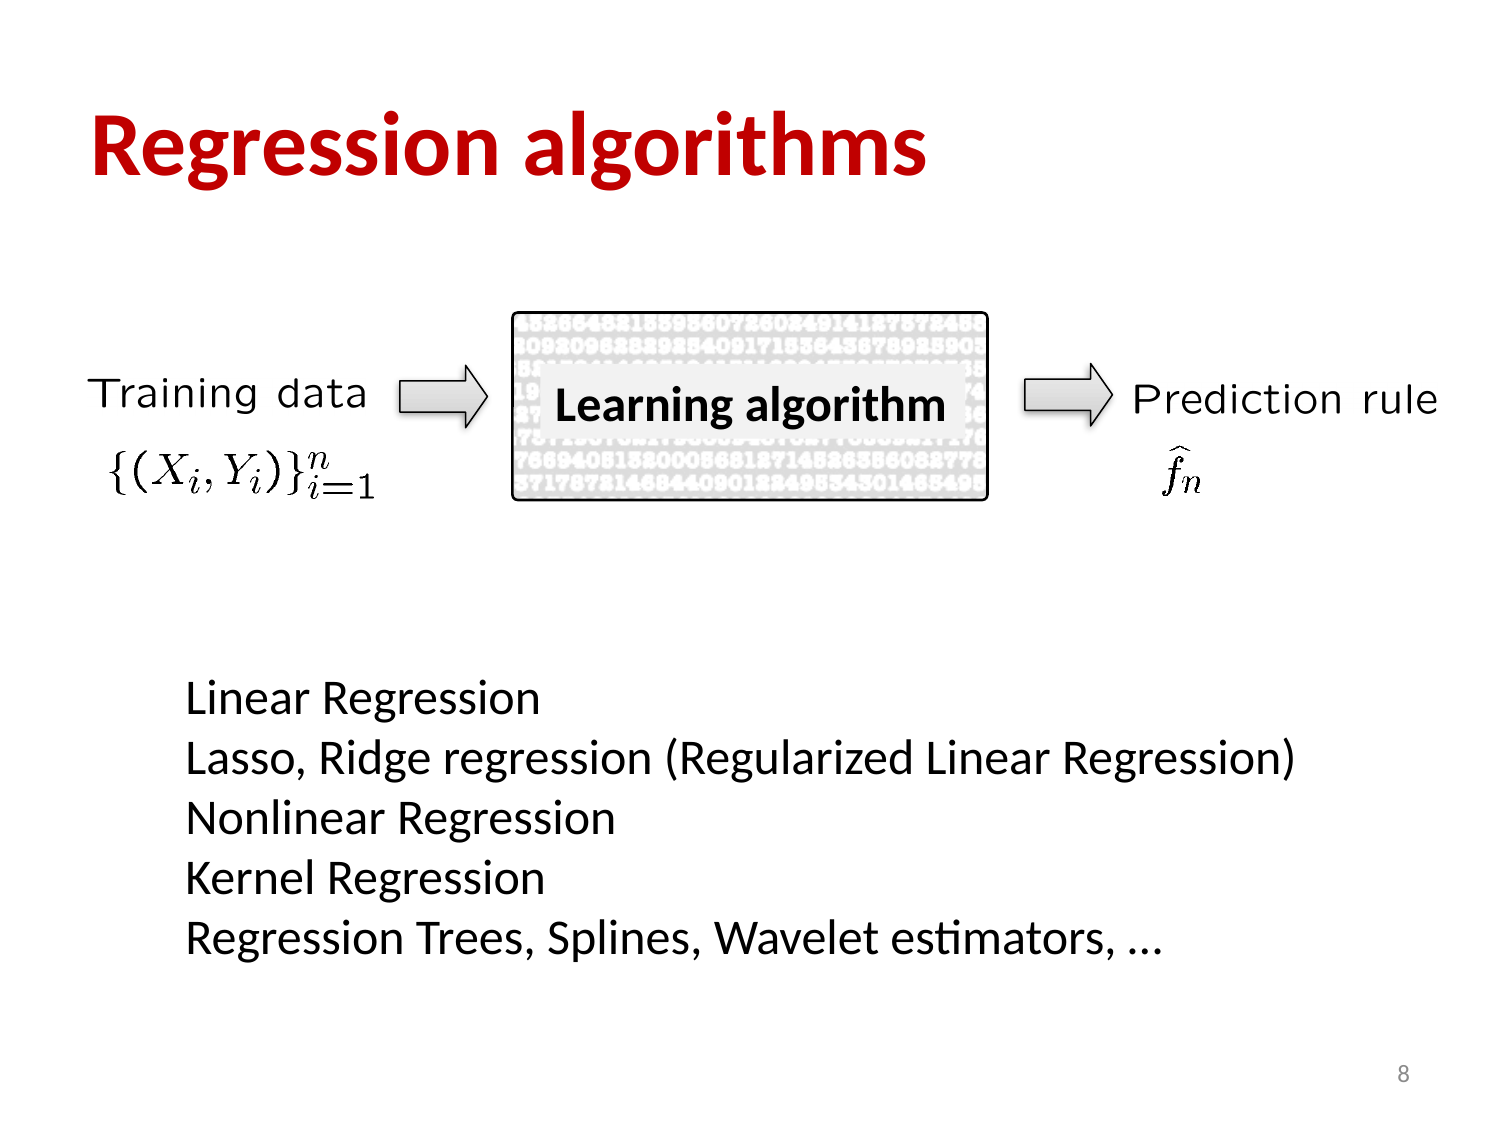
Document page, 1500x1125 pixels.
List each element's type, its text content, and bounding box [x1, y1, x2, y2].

title Regression algorithms [75, 45, 1425, 233]
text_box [87, 312, 1438, 501]
text_box Linear Regression Lasso, Ridge regression (Regularized Linear Regression) Nonlinear Regression Kernel Regression Regression Trees, Splines, Wavelet estimators, … [170, 656, 1313, 972]
slide_number 8 [1074, 1042, 1425, 1103]
